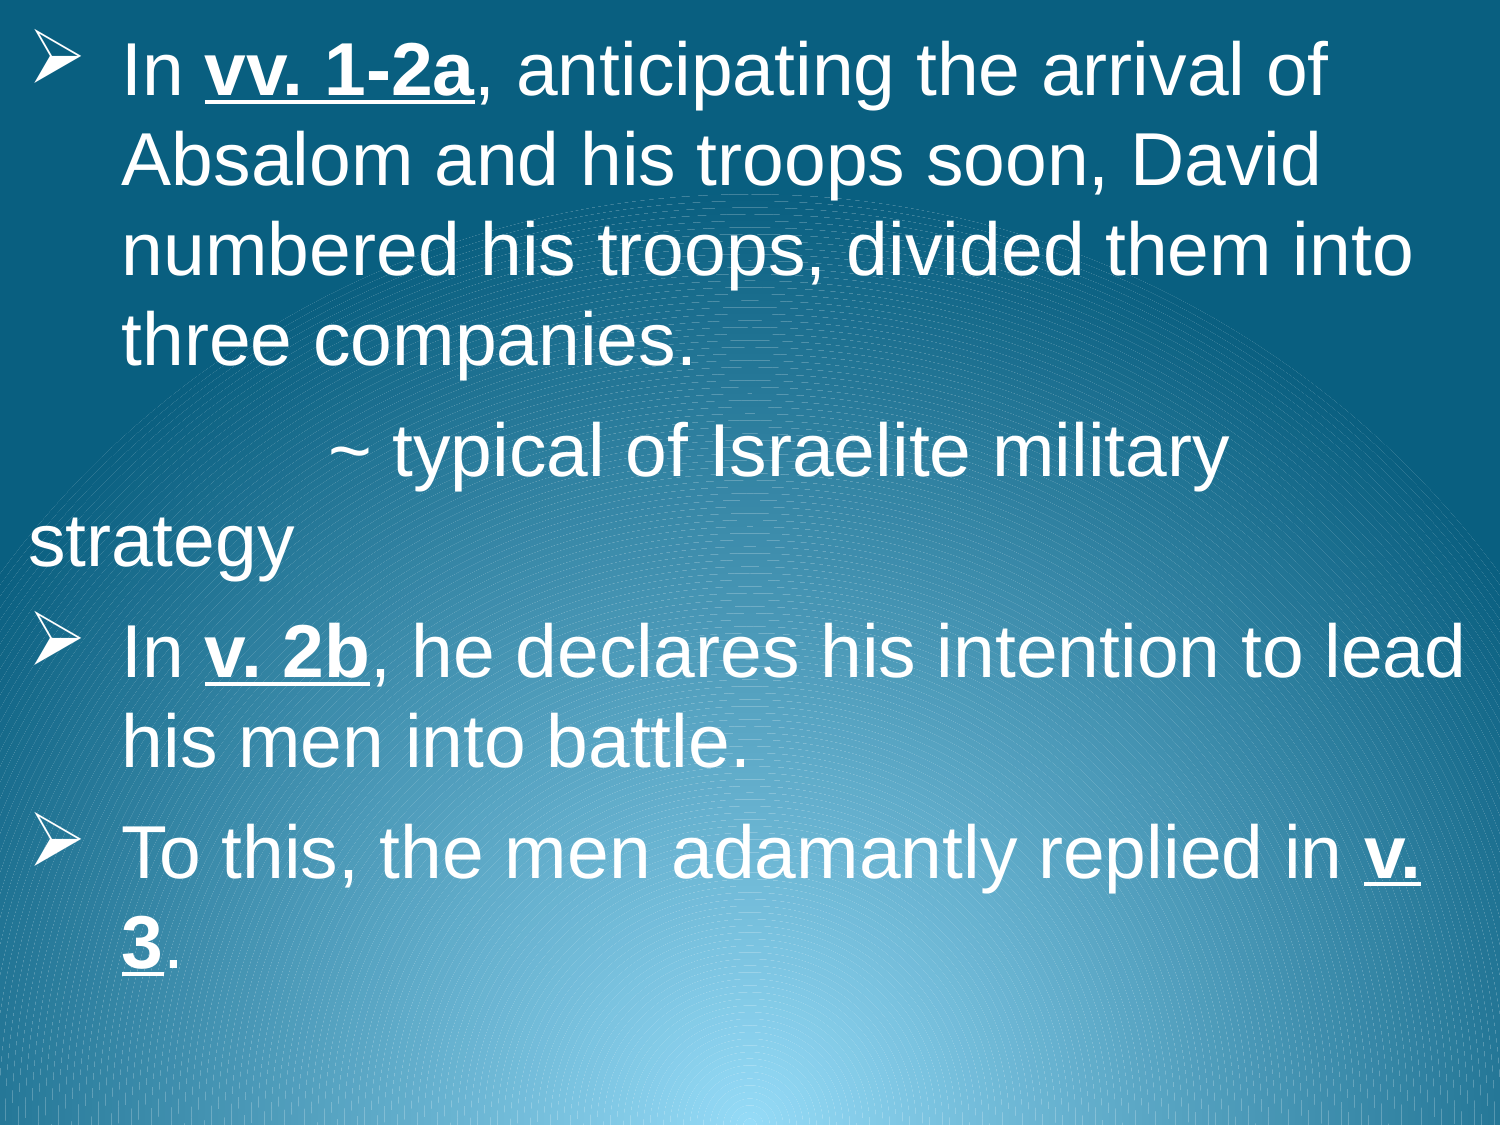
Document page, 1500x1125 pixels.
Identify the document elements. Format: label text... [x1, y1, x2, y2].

subtitle Ιn vv. 1-2a, anticipating the arrival of Absalom and his troops soon, David numbered his troops, divided them into three companies. ~ typical of Israelite military strategy Ιn v. 2b, he declares his intention to lead his men into battle. To this, the men adamantly replied in v. 3. [13, 13, 1484, 1102]
